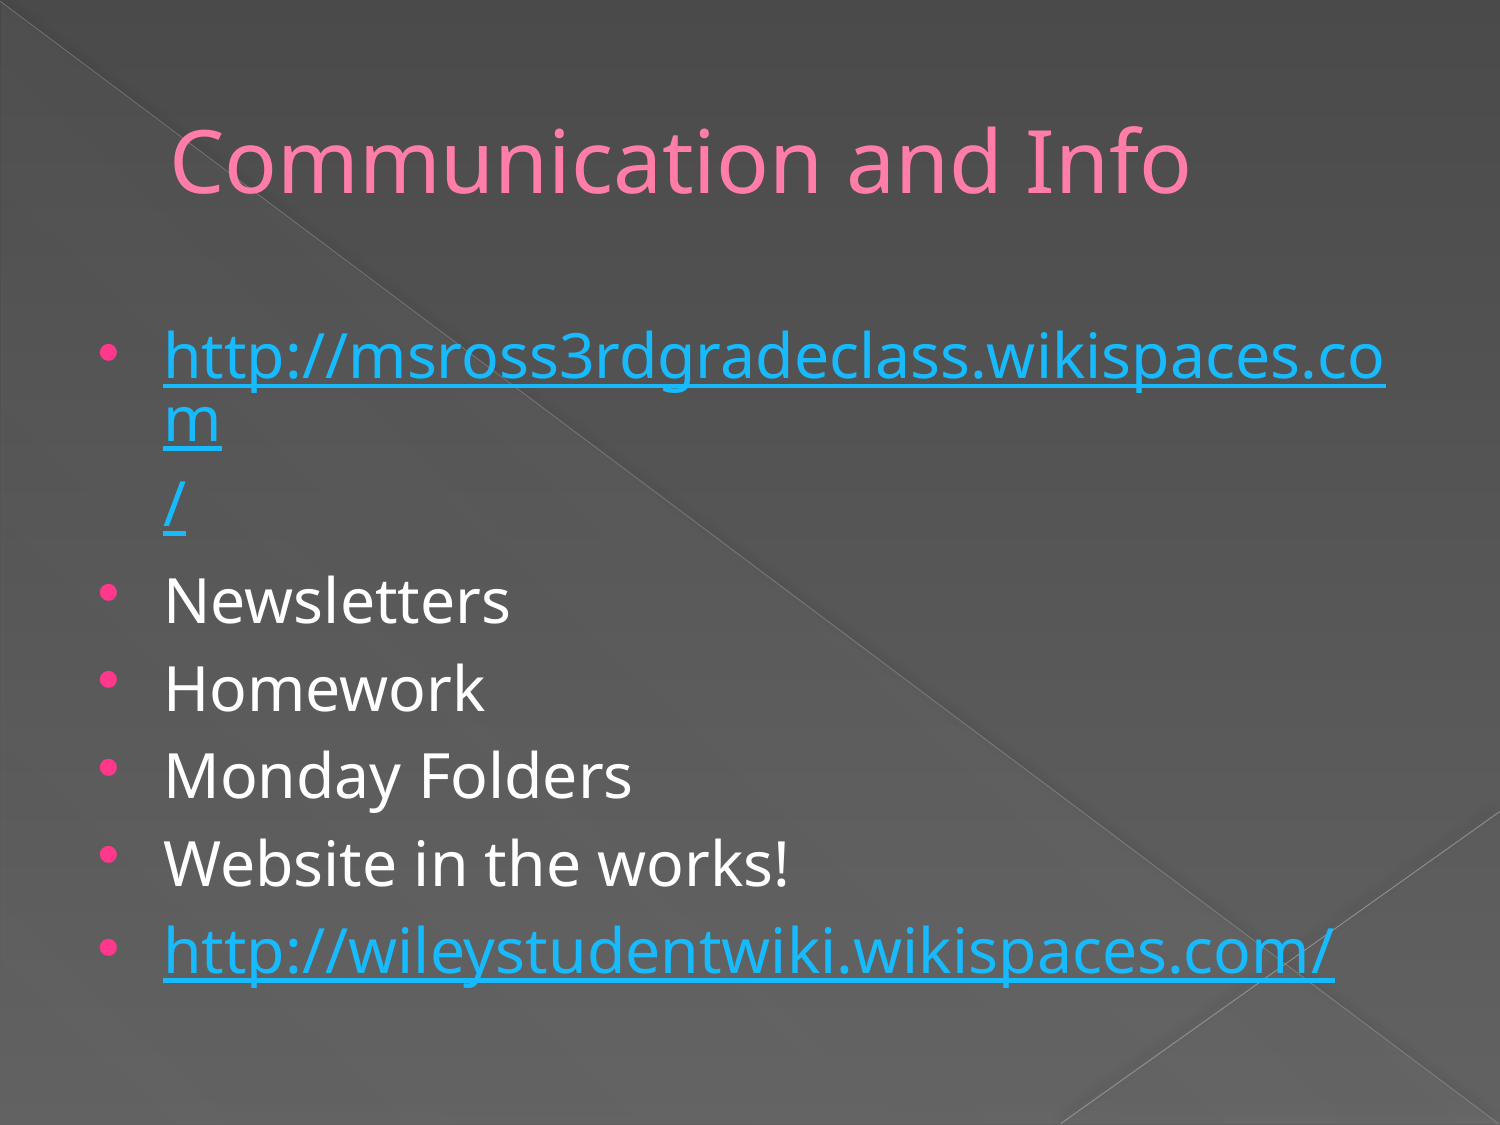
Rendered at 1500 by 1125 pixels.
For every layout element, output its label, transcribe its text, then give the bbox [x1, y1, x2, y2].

list http://msross3rdgradeclass.wikispaces.com/ Newsletters Homework Monday Folders Website in the works! http://wileystudentwiki.wikispaces.com/ [75, 308, 1425, 1059]
title Communication and Info [75, 43, 1425, 274]
